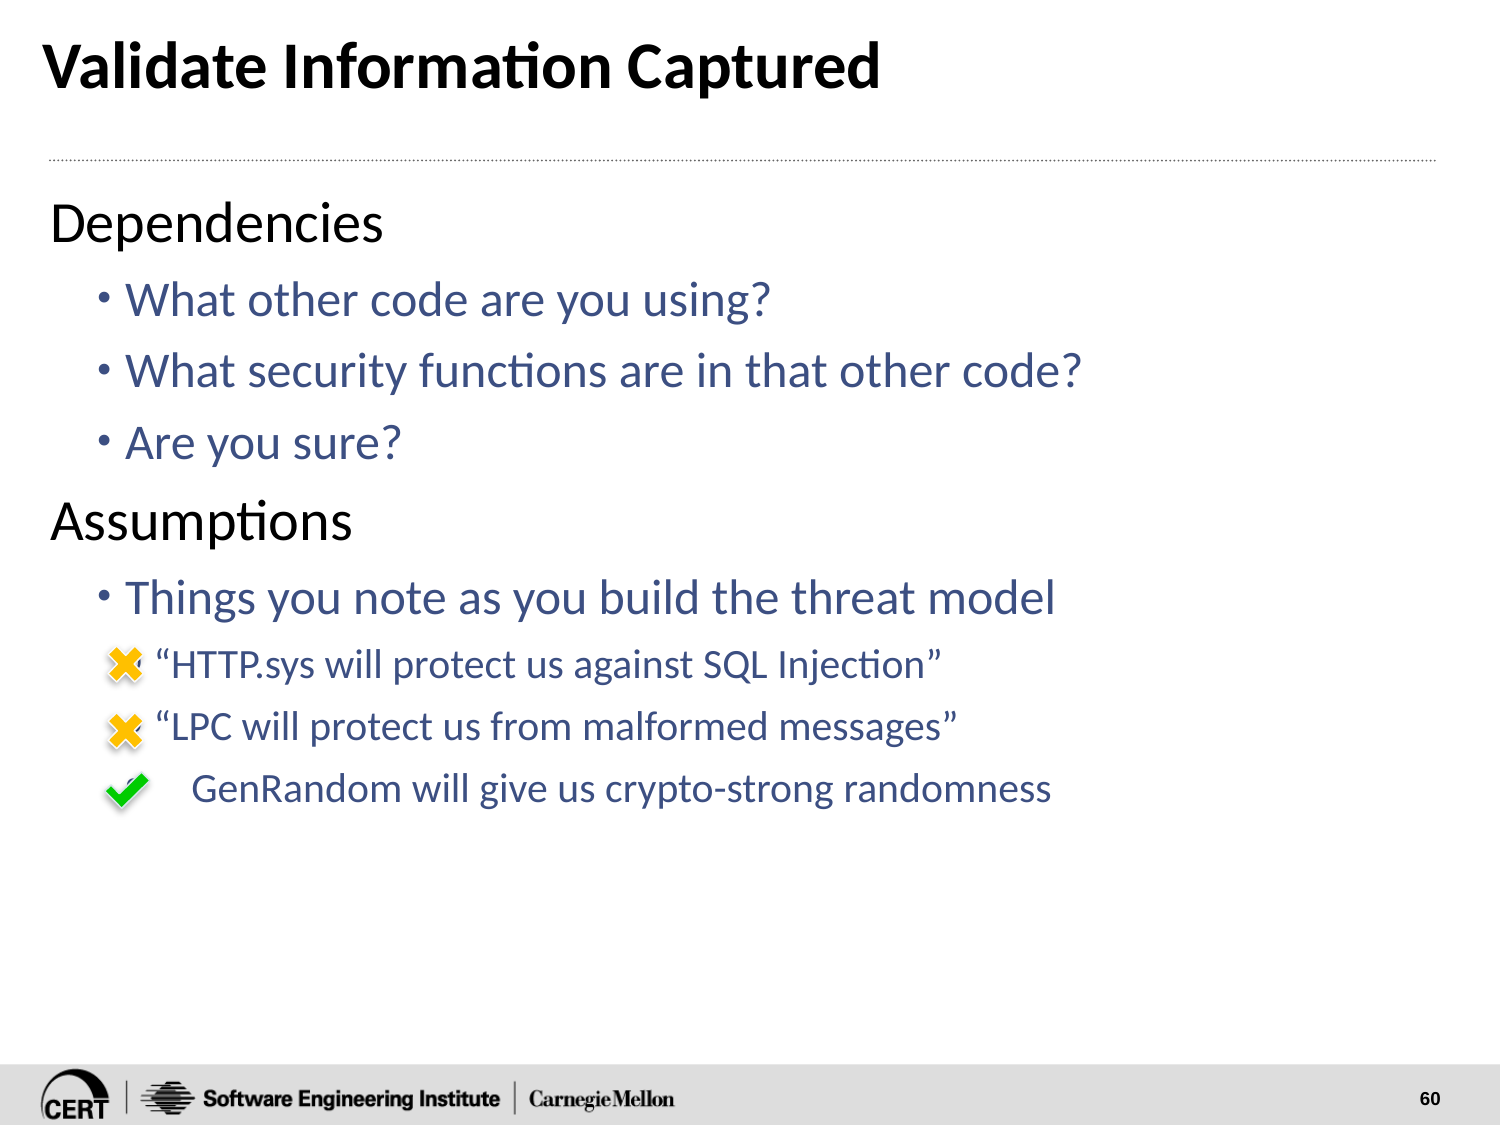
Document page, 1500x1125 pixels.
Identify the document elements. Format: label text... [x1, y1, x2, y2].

title Validate Information Captured [42, 37, 1434, 155]
text_box [104, 771, 151, 809]
text_box [107, 712, 145, 750]
picture [24, 1065, 688, 1125]
list Dependencies What other code are you using? What security functions are in that other code? Are you sure? Assumptions Things you note as you build the threat model “HTTP.sys will protect us against SQL Injection” “LPC will protect us from malformed messages” GenRandom will give us crypto-strong randomness [49, 187, 1438, 1001]
text_box [107, 645, 145, 683]
